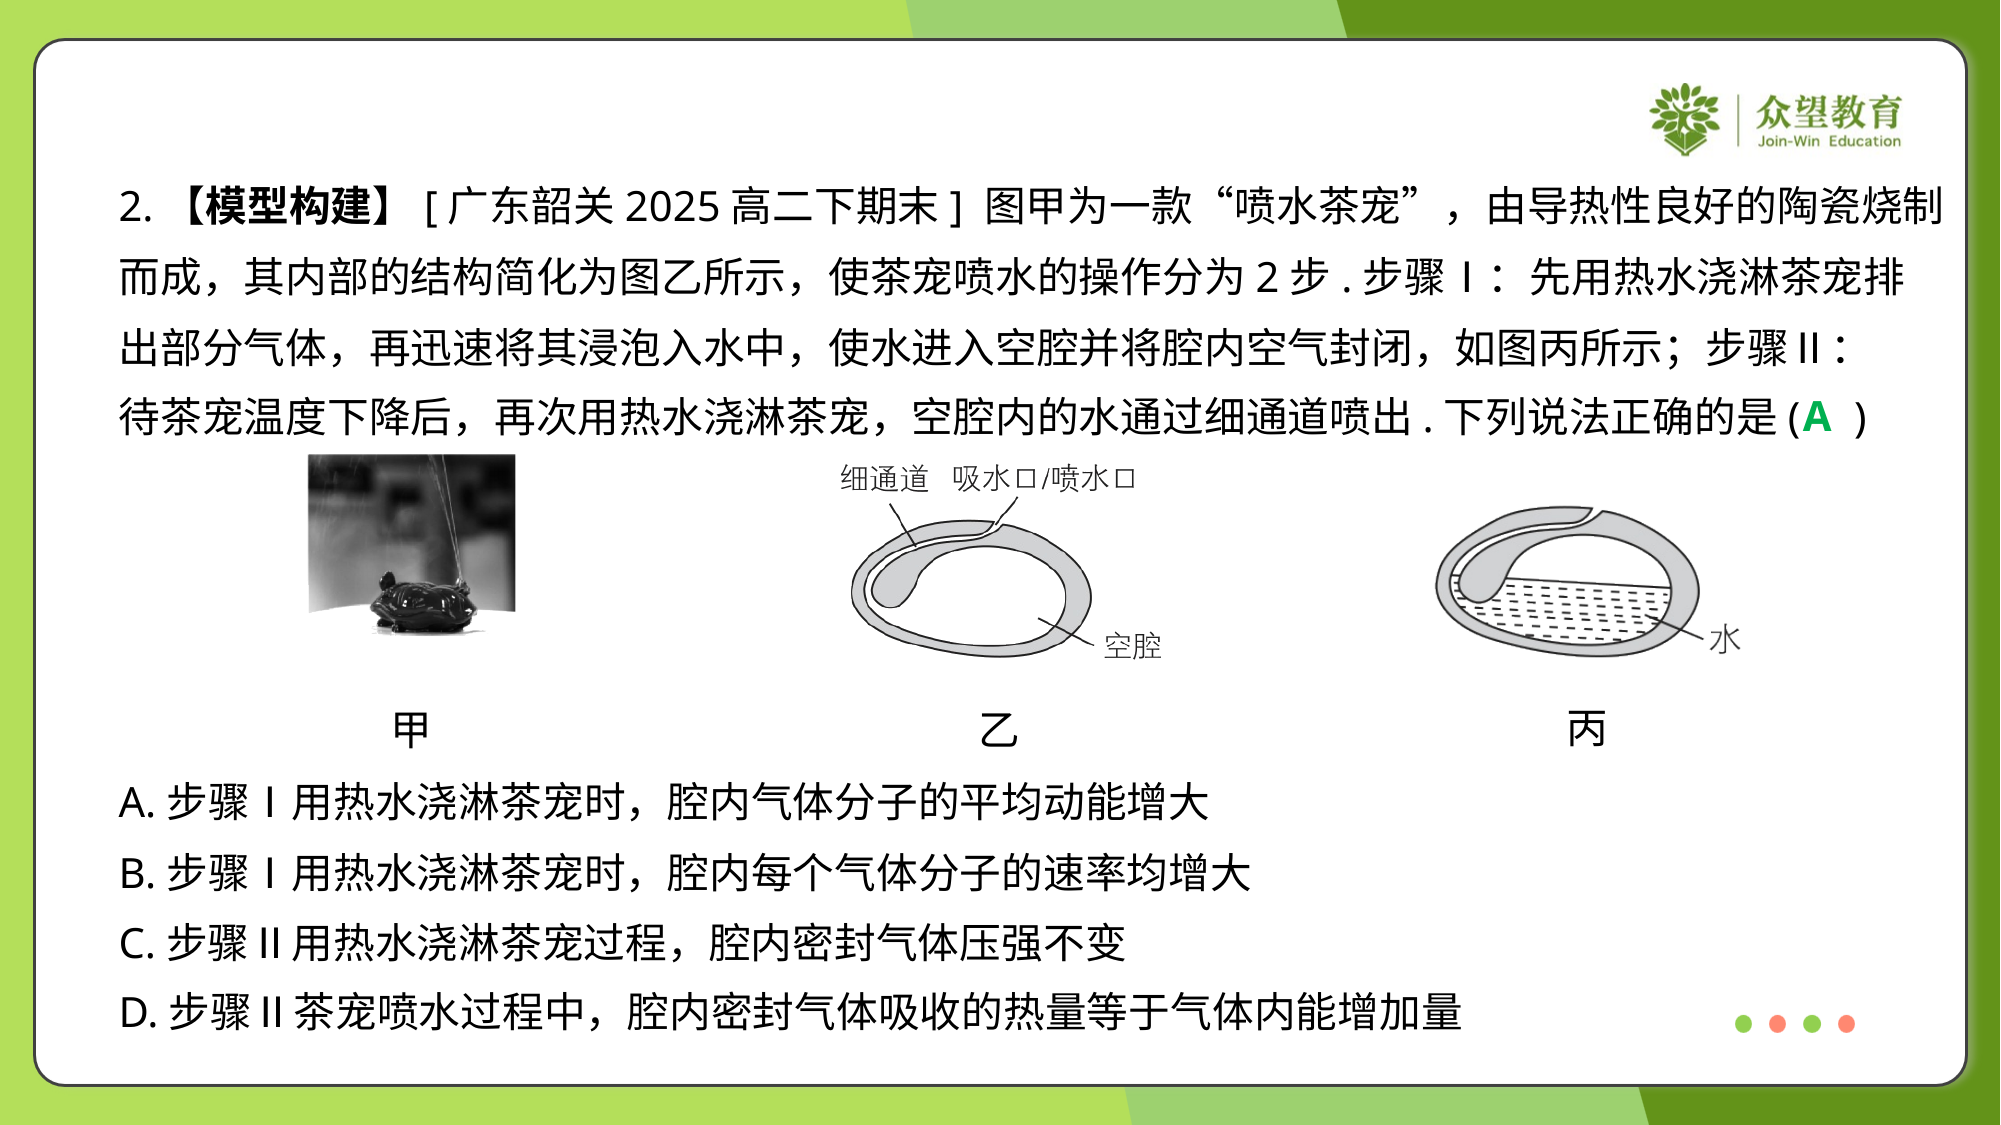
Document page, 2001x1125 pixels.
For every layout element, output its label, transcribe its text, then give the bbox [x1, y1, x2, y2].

text_box 丙 [1562, 682, 1614, 746]
picture [0, 0, 2000, 1125]
text_box 乙 [974, 683, 1026, 748]
text_box A [1786, 370, 1848, 434]
text_box 2.【模型构建】[广东韶关2025高二下期末] 图甲为一款“喷水茶宠”，由导热性良好的陶瓷烧制 而成，其内部的结构简化为图乙所示，使茶宠喷水的操作分为2步.步骤Ⅰ：先用热水浇淋茶宠排 出部分气体，再迅速将其浸泡入水中，使水进入空腔并将腔内空气封闭，如图丙所示；步骤Ⅱ： 待茶宠温度下降后，再次用热水浇淋茶宠，空腔内的水通过细通道喷出.下列说法正确的是( ) [118, 159, 1883, 434]
text_box A.步骤Ⅰ用热水浇淋茶宠时，腔内气体分子的平均动能增大 B.步骤Ⅰ用热水浇淋茶宠时，腔内每个气体分子的速率均增大 C.步骤Ⅱ用热水浇淋茶宠过程，腔内密封气体压强不变 D.步骤Ⅱ茶宠喷水过程中，腔内密封气体吸收的热量等于气体内能增加量 [118, 754, 1883, 1030]
text_box 甲 [386, 683, 438, 748]
